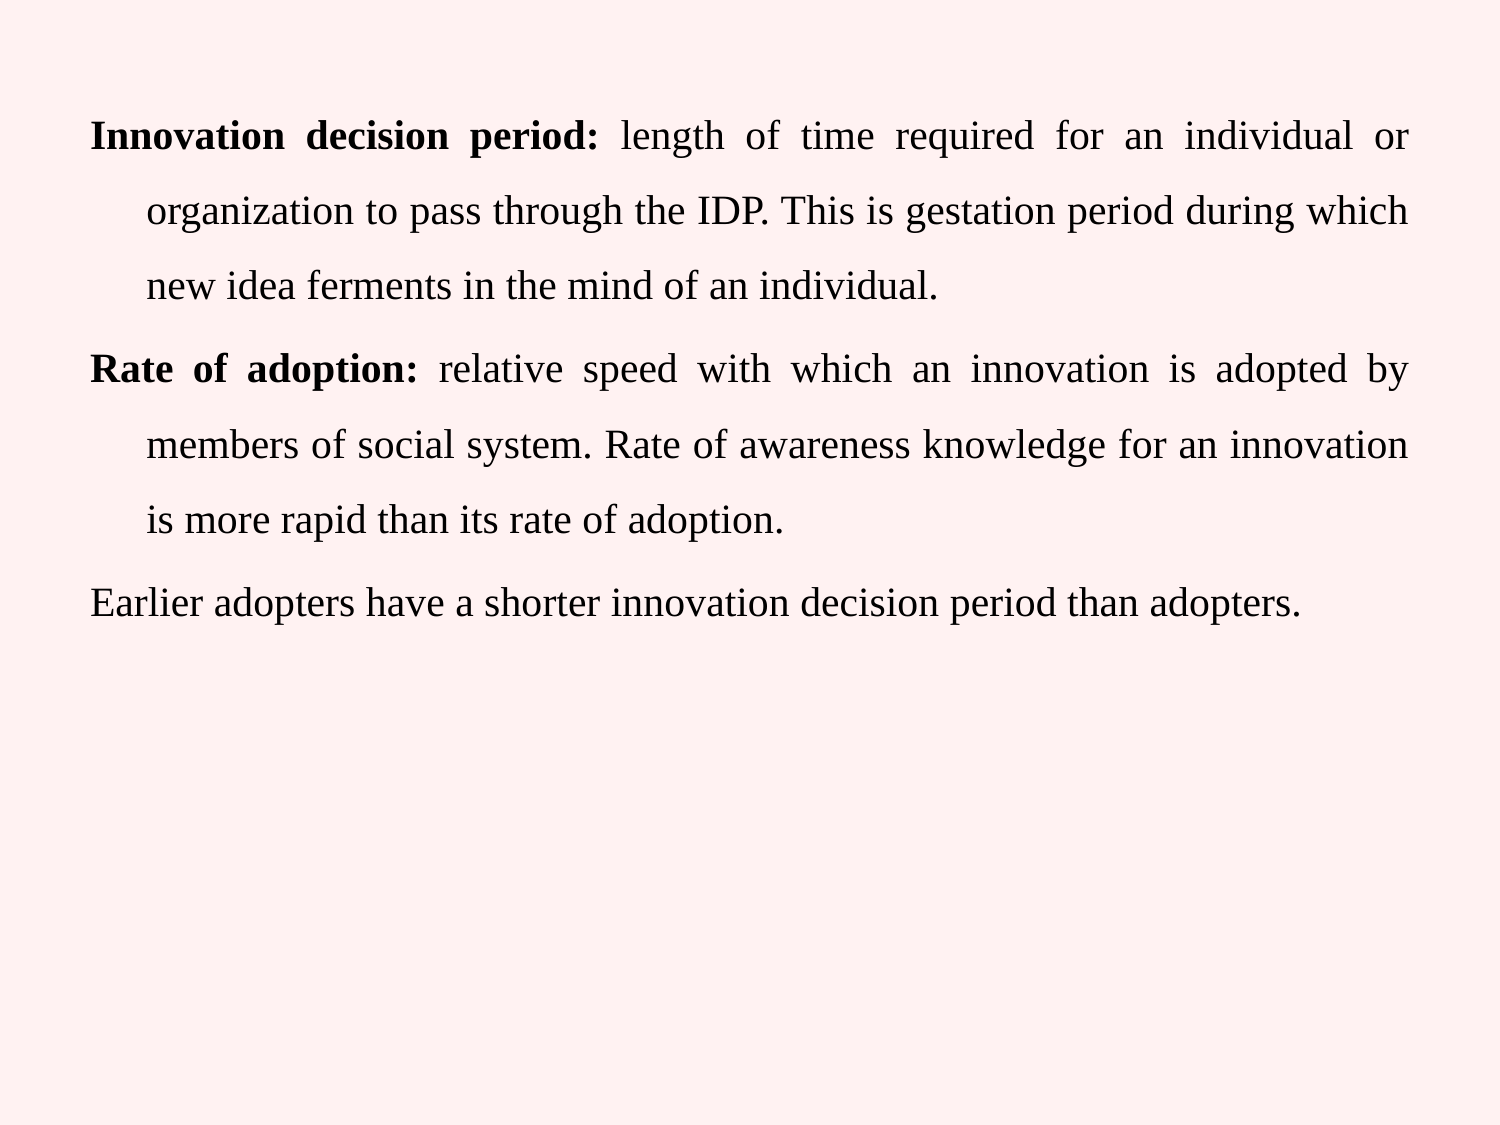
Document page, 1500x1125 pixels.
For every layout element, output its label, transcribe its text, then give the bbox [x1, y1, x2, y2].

list Innovation decision period: length of time required for an individual or organization to pass through the IDP. This is gestation period during which new idea ferments in the mind of an individual. Rate of adoption: relative speed with which an innovation is adopted by members of social system. Rate of awareness knowledge for an innovation is more rapid than its rate of adoption. Earlier adopters have a shorter innovation decision period than adopters. [75, 75, 1425, 1005]
